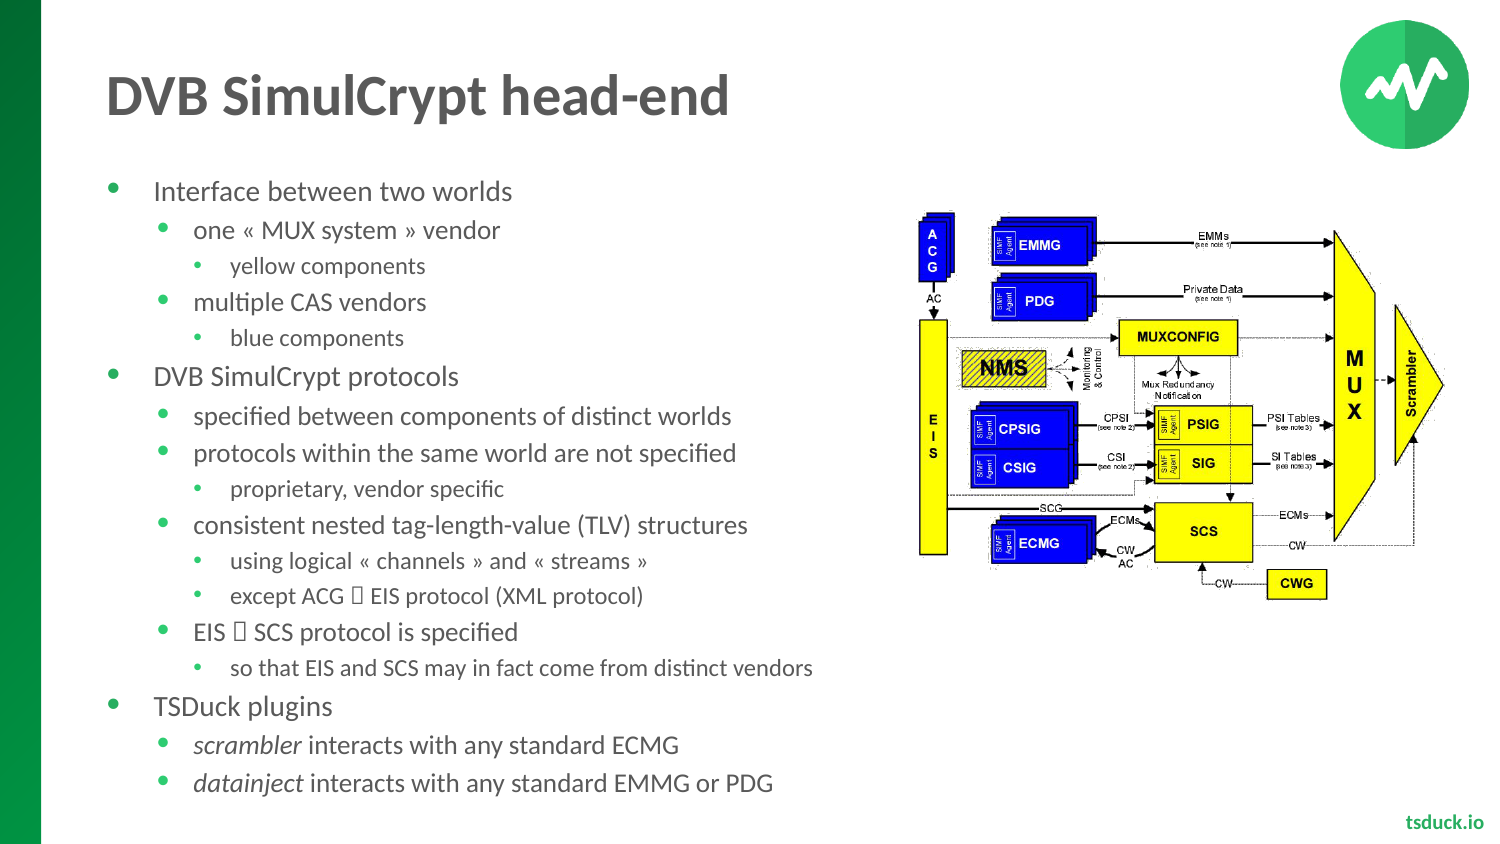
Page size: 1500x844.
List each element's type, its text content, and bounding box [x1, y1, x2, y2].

list Interface between two worlds one « MUX system » vendor yellow components multiple CAS vendors blue components DVB SimulCrypt protocols specified between components of distinct worlds protocols within the same world are not specified proprietary, vendor specific consistent nested tag-length-value (TLV) structures using logical « channels » and « streams » except ACG  EIS protocol (XML protocol) EIS  SCS protocol is specified so that EIS and SCS may in fact come from distinct vendors TSDuck plugins scrambler interacts with any standard ECMG datainject interacts with any standard EMMG or PDG [91, 164, 1454, 812]
picture [1340, 20, 1469, 149]
picture [915, 208, 1447, 601]
title DVB SimulCrypt head-end [91, 38, 1333, 146]
